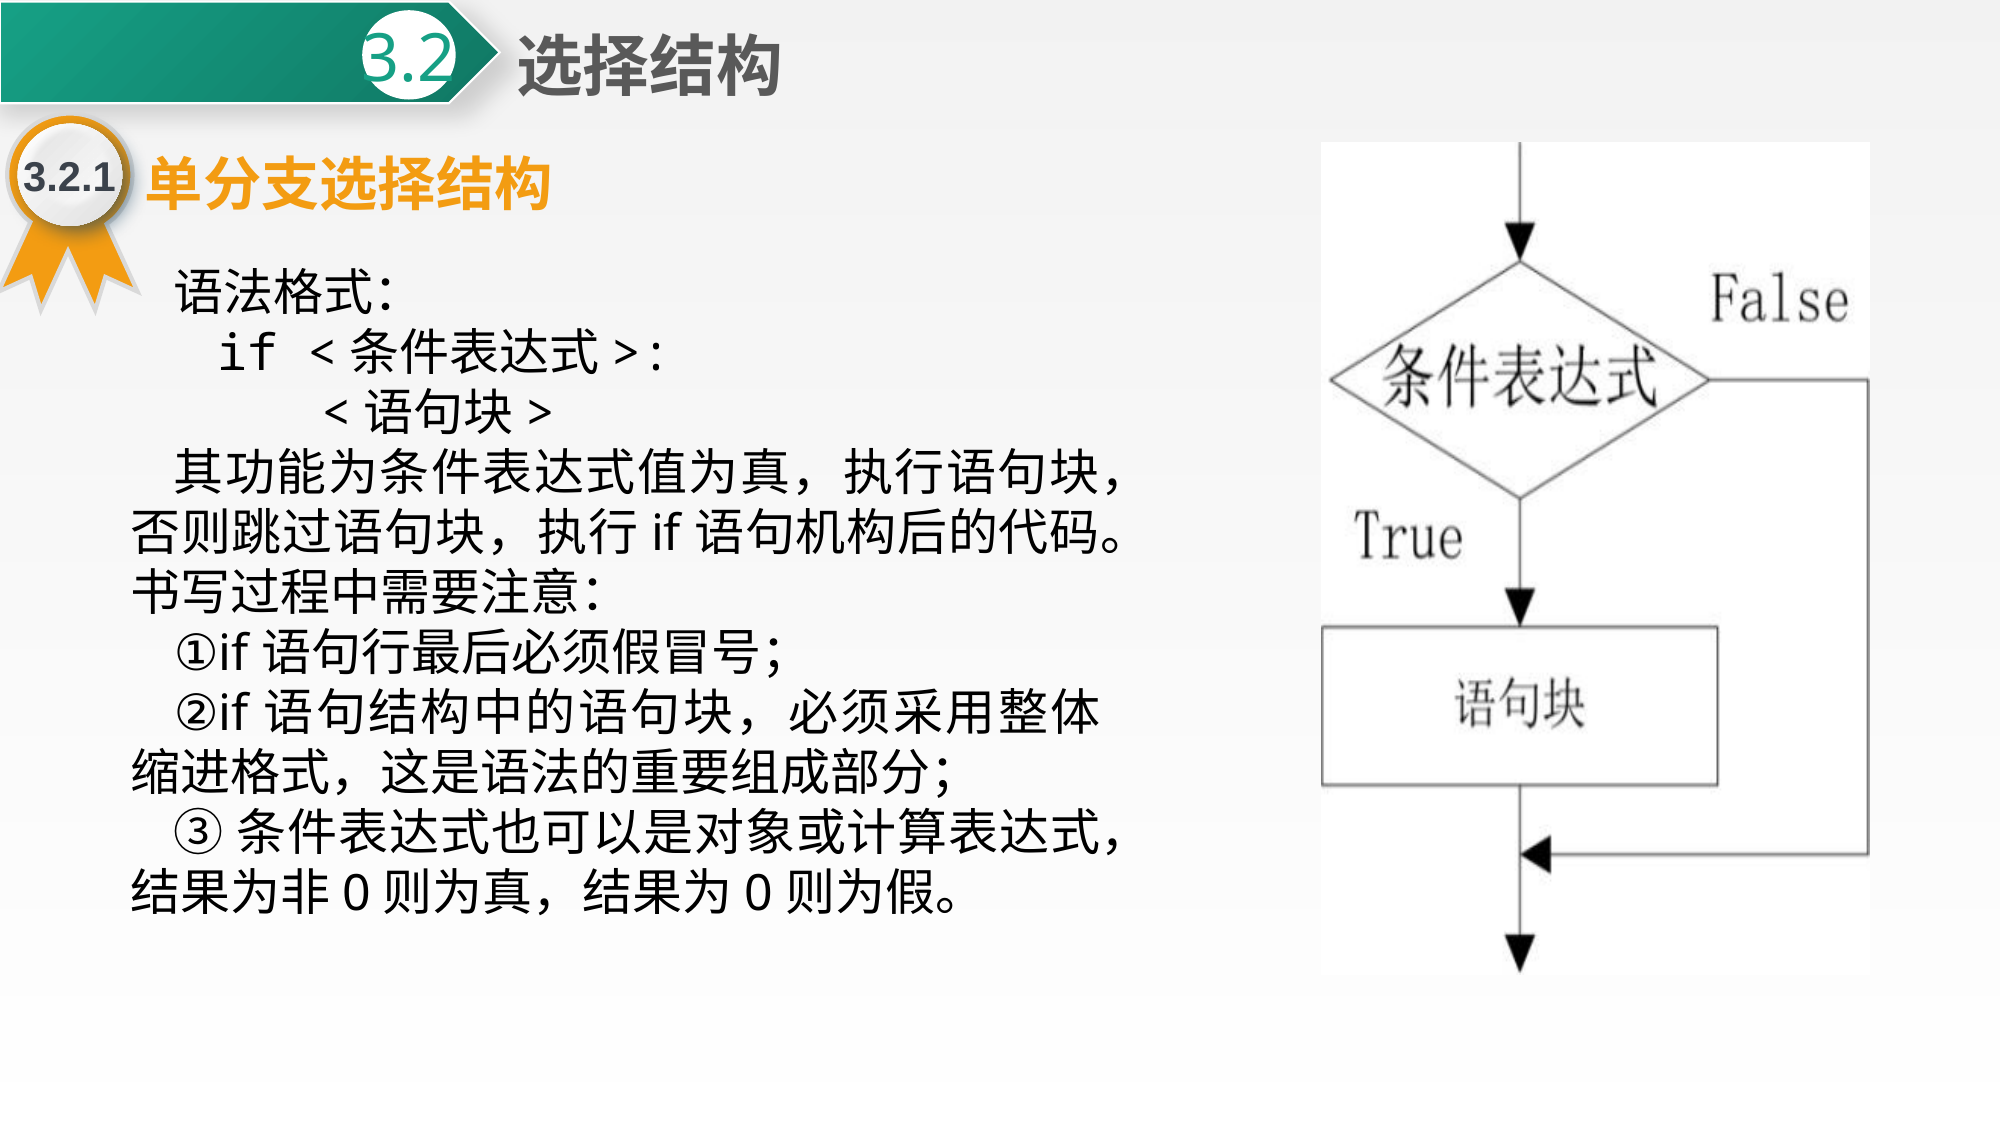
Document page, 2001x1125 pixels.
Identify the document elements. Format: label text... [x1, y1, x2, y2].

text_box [0, 113, 748, 382]
picture [1321, 142, 1870, 975]
text_box 语法格式： if <条件表达式>: <语句块> 其功能为条件表达式值为真，执行语句块，否则跳过语句块，执行if语句机构后的代码。书写过程中需要注意： ①if语句行最后必须假冒号； ②if语句结构中的语句块，必须采用整体缩进格式，这是语法的重要组成部分； ③条件表达式也可以是对象或计算表达式，结果为非0则为真，结果为0则为假。 [115, 253, 1116, 928]
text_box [0, 0, 1391, 104]
